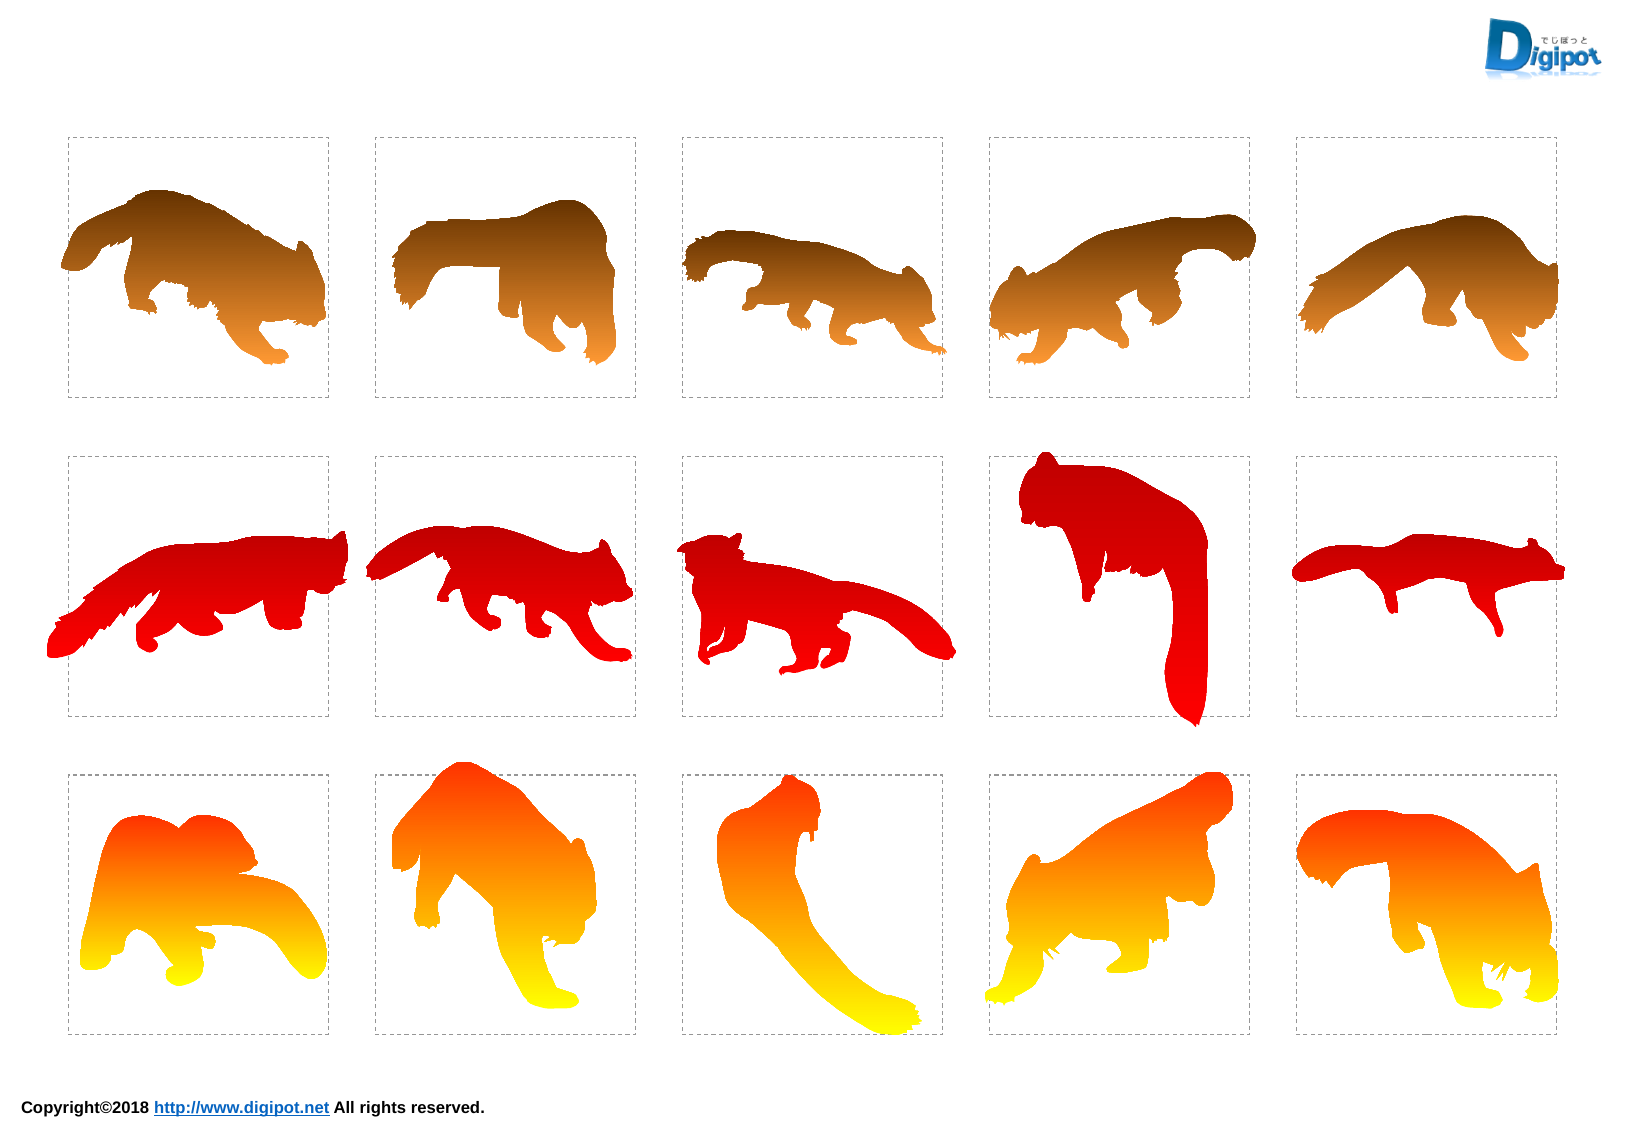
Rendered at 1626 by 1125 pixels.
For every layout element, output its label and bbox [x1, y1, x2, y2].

text_box [984, 771, 1234, 1006]
text_box [80, 815, 328, 986]
text_box [391, 200, 617, 366]
text_box [716, 774, 922, 1036]
text_box [682, 230, 947, 356]
text_box [1297, 809, 1559, 1009]
text_box [391, 761, 597, 1009]
picture [1485, 18, 1602, 82]
text_box [366, 525, 634, 663]
text_box [989, 214, 1256, 366]
text_box [46, 531, 349, 659]
text_box [1298, 215, 1559, 362]
text_box [60, 189, 327, 366]
text_box [1019, 451, 1208, 728]
text_box [677, 532, 957, 676]
text_box [1292, 534, 1566, 638]
